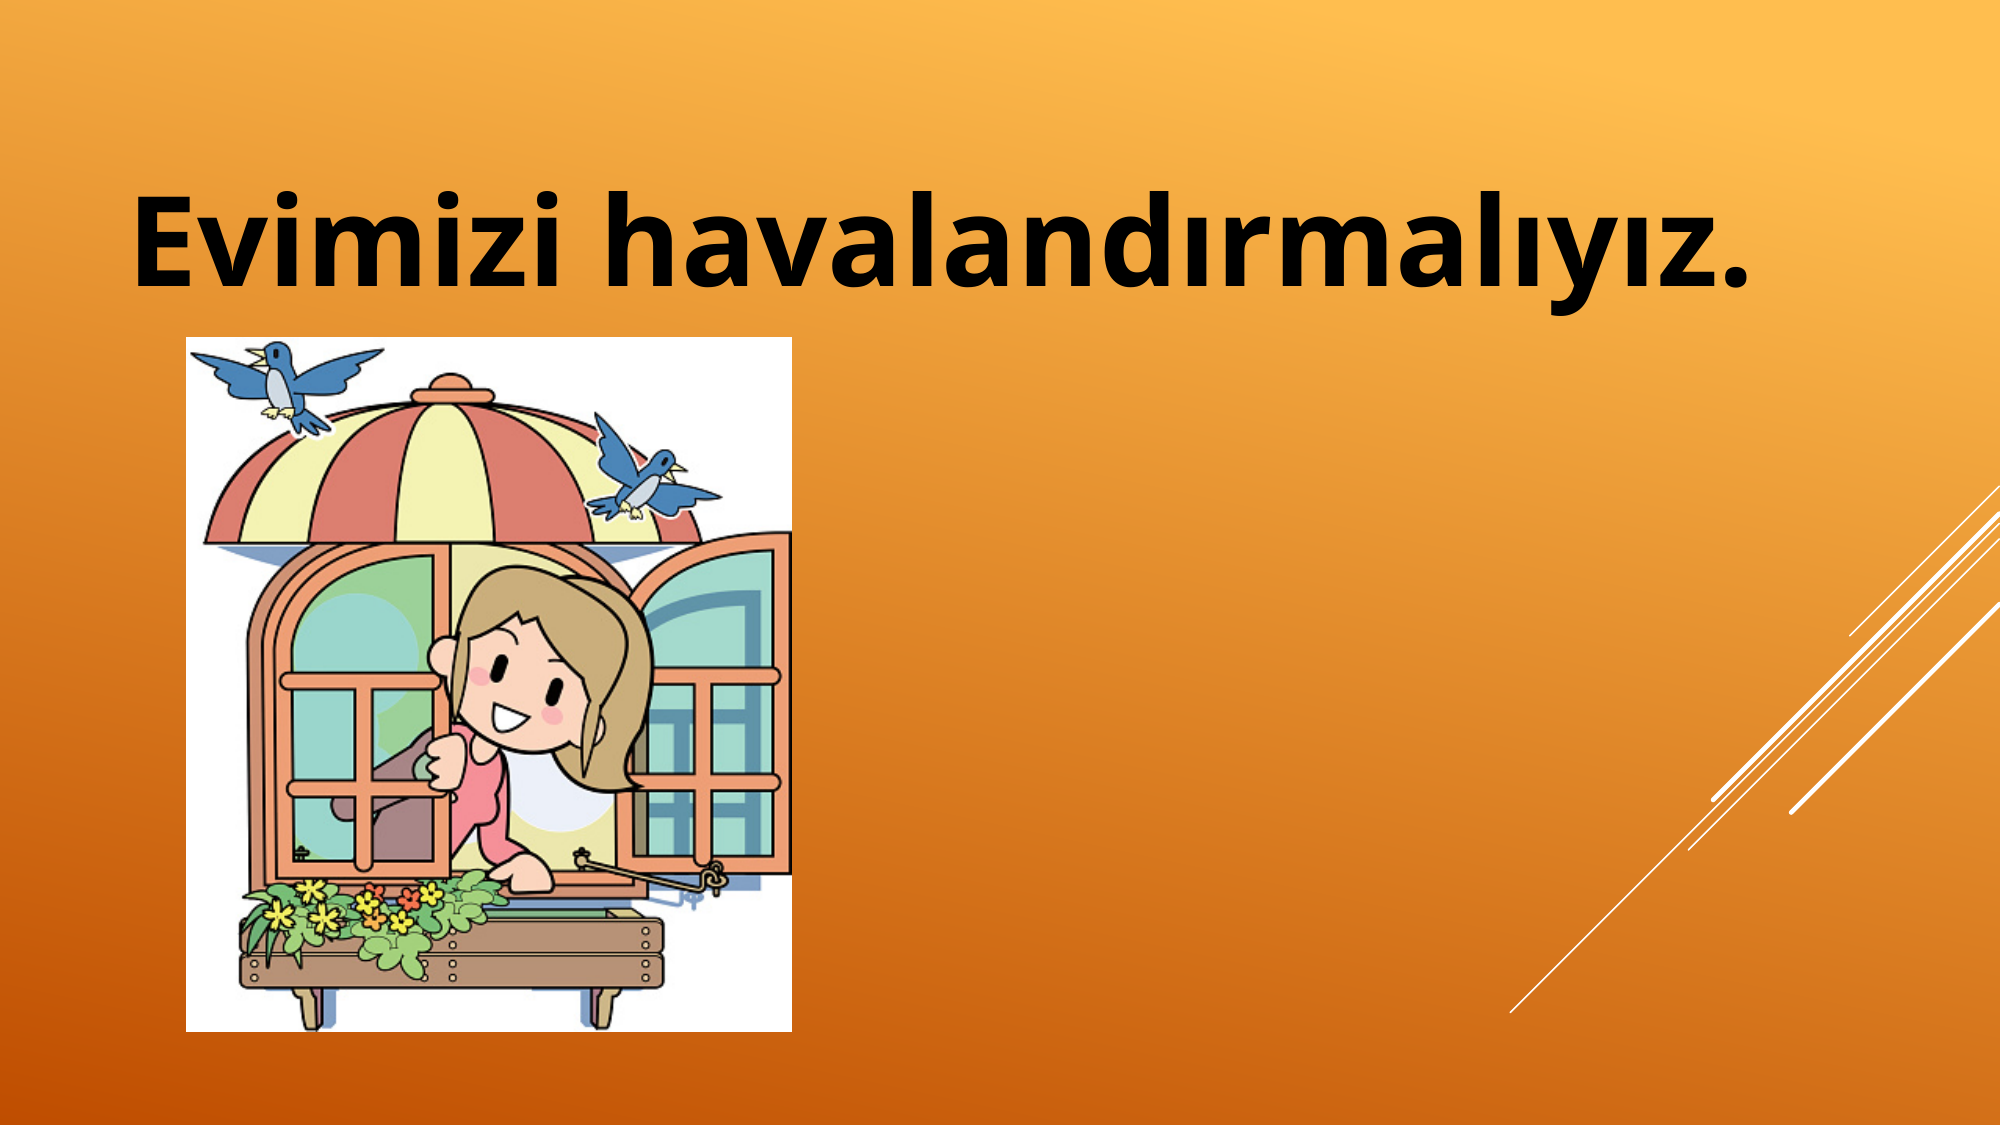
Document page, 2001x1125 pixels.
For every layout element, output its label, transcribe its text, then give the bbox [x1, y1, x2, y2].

picture [186, 337, 792, 1032]
list Evimizi havalandırmalıyız. [112, 112, 1910, 362]
